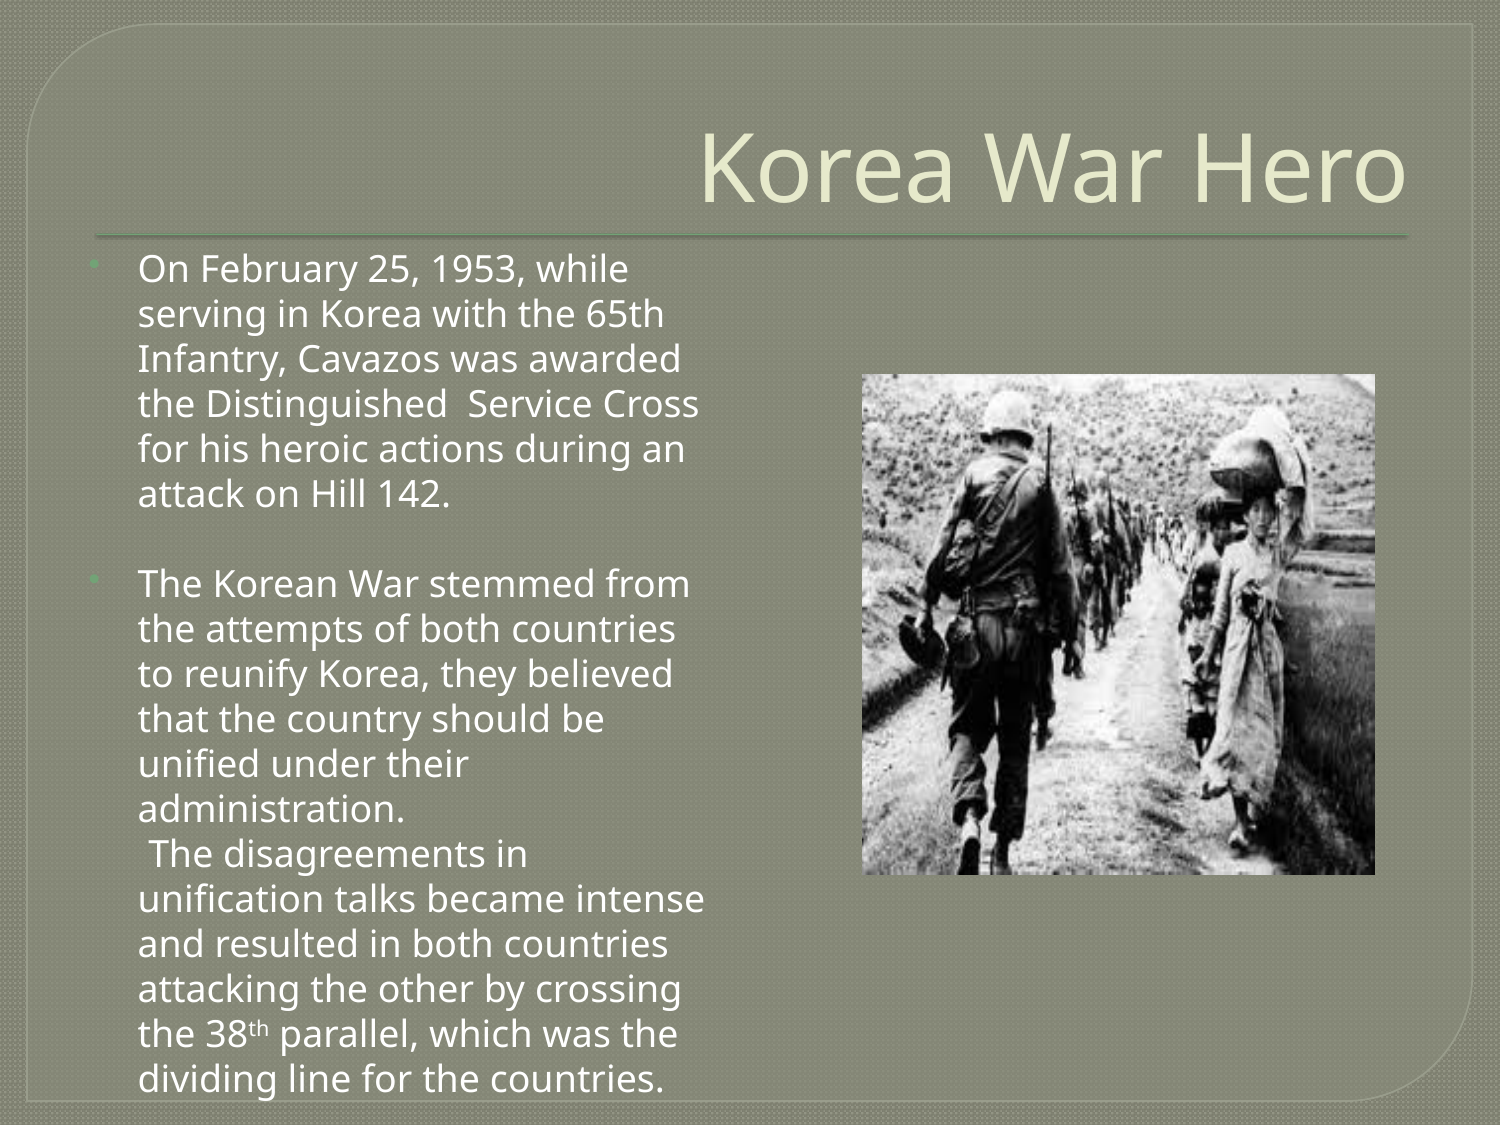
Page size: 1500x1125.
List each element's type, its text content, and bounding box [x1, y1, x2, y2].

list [862, 374, 1376, 876]
title Korea War Hero [75, 41, 1425, 230]
list On February 25, 1953, while serving in Korea with the 65th Infantry, Cavazos was awarded the Distinguished Service Cross for his heroic actions during an attack on Hill 142. The Korean War stemmed from the attempts of both countries to reunify Korea, they believed that the country should be unified under their administration. The disagreements in unification talks became intense and resulted in both countries attacking the other by crossing the 38th parallel, which was the dividing line for the countries. [75, 237, 738, 1075]
